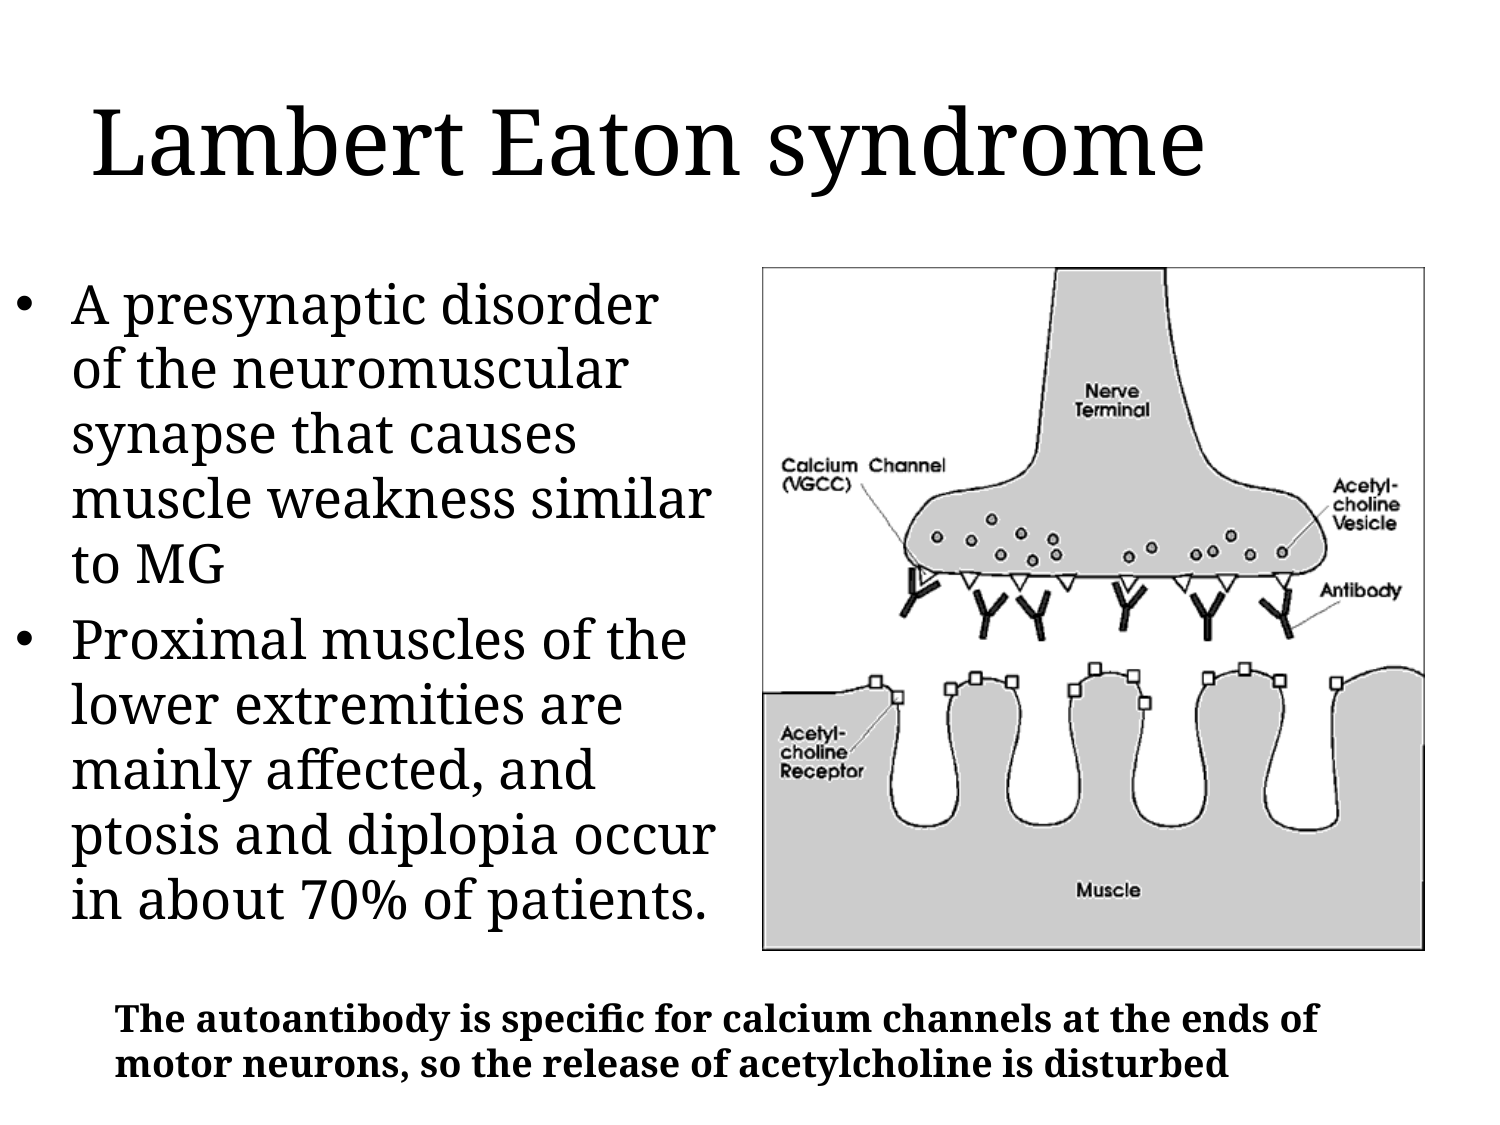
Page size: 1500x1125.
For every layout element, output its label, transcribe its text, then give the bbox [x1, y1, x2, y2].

title Lambert Eaton syndrome [75, 45, 1425, 233]
list A presynaptic disorder of the neuromuscular synapse that causes muscle weakness similar to MG Proximal muscles of the lower extremities are mainly affected, and ptosis and diplopia occur in about 70% of patients. [0, 262, 738, 965]
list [762, 266, 1426, 951]
text_box The autoantibody is specific for calcium channels at the ends of motor neurons, so the release of acetylcholine is disturbed [100, 987, 1424, 1093]
